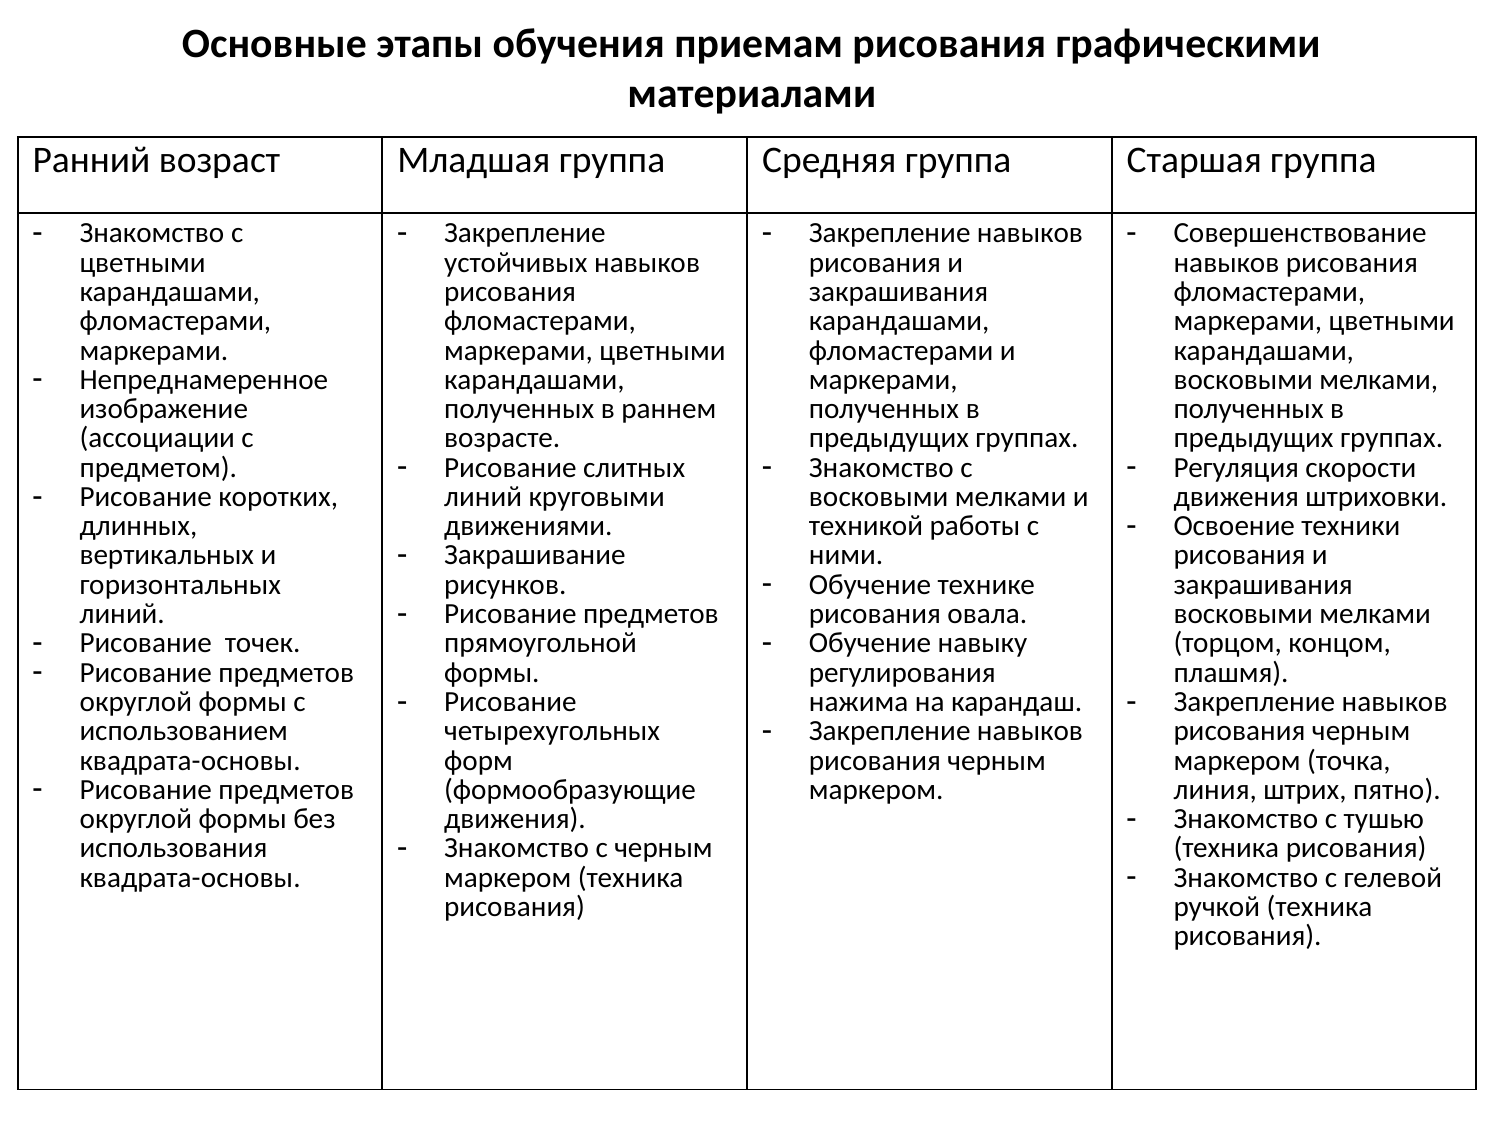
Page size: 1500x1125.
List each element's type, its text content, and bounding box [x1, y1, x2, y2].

table_cell Знакомство с цветными карандашами, фломастерами, маркерами. Непреднамеренное изображение (ассоциации с предметом). Рисование коротких, длинных, вертикальных и горизонтальных линий. Рисование точек. Рисование предметов округлой формы с использованием квадрата-основы. Рисование предметов округлой формы без использования квадрата-основы. [19, 214, 381, 1089]
table_cell Закрепление навыков рисования и закрашивания карандашами, фломастерами и маркерами, полученных в предыдущих группах. Знакомство с восковыми мелками и техникой работы с ними. Обучение технике рисования овала. Обучение навыку регулирования нажима на карандаш. Закрепление навыков рисования черным маркером. [748, 214, 1111, 1089]
table_header Старшая группа [1113, 138, 1475, 212]
table_cell Совершенствование навыков рисования фломастерами, маркерами, цветными карандашами, восковыми мелками, полученных в предыдущих группах. Регуляция скорости движения штриховки. Освоение техники рисования и закрашивания восковыми мелками (торцом, концом, плашмя). Закрепление навыков рисования черным маркером (точка, линия, штрих, пятно). Знакомство с тушью (техника рисования) Знакомство с гелевой ручкой (техника рисования). [1113, 214, 1475, 1089]
table_header Младшая группа [383, 138, 746, 212]
table_header Ранний возраст [19, 138, 381, 212]
table_cell Закрепление устойчивых навыков рисования фломастерами, маркерами, цветными карандашами, полученных в раннем возрасте. Рисование слитных линий круговыми движениями. Закрашивание рисунков. Рисование предметов прямоугольной формы. Рисование четырехугольных форм (формообразующие движения). Знакомство с черным маркером (техника рисования) [383, 214, 746, 1089]
table_header Средняя группа [748, 138, 1111, 212]
title Основные этапы обучения приемам рисования графическими материалами [76, 0, 1427, 136]
